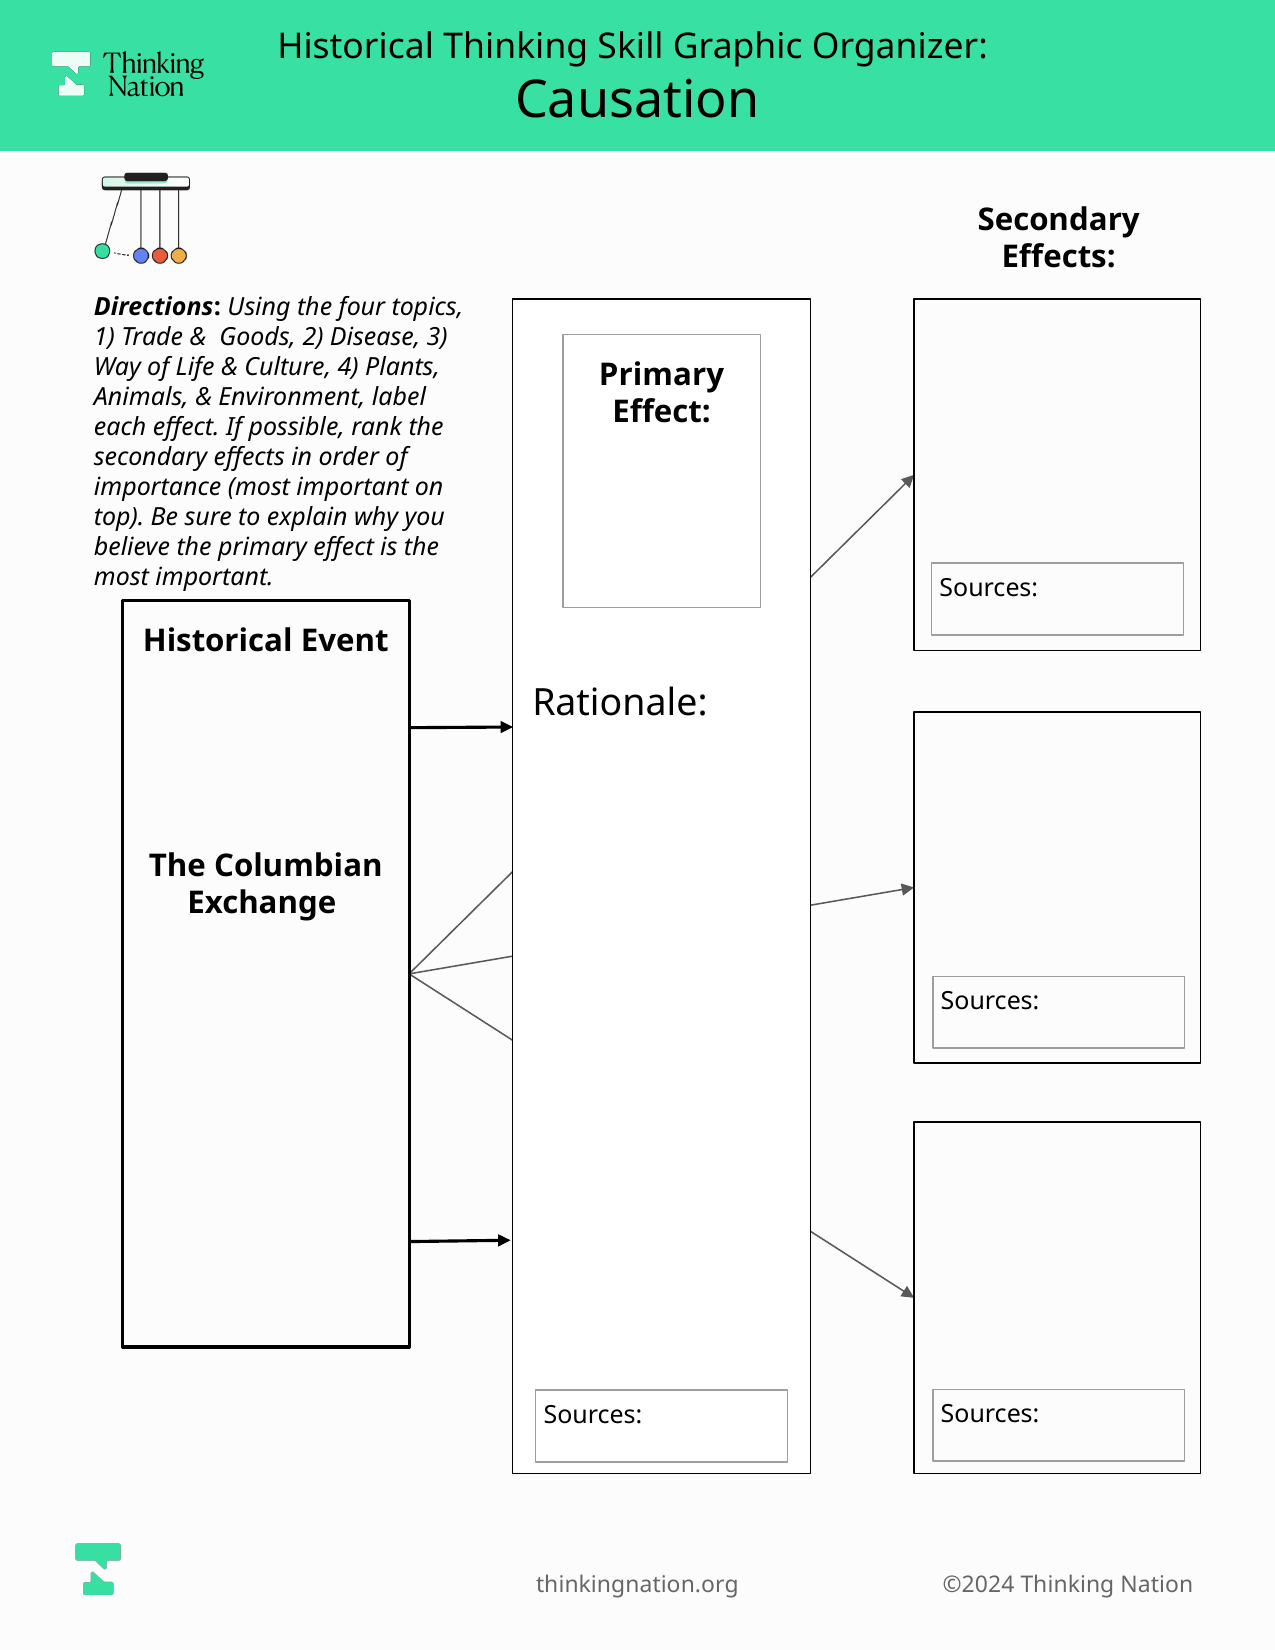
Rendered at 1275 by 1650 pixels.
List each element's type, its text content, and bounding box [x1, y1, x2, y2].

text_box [408, 887, 915, 975]
picture [35, 37, 210, 110]
text_box Sources: [932, 976, 1185, 1049]
text_box Secondary Effects: [937, 179, 1180, 284]
text_box Sources: [931, 563, 1184, 635]
picture [74, 150, 210, 286]
text_box Primary Effect: [562, 334, 761, 473]
text_box [918, 711, 1201, 1064]
text_box ©2024 Thinking Nation [907, 1553, 1210, 1605]
text_box [914, 299, 1201, 651]
text_box Rationale: [512, 1306, 811, 1474]
text_box thinkingnation.org [486, 1553, 789, 1605]
picture [62, 1533, 134, 1605]
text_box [408, 474, 915, 887]
text_box Sources: [535, 1390, 788, 1462]
text_box Historical Thinking Skill Graphic Organizer: Causation [0, 0, 1275, 151]
text_box Rationale: [512, 298, 811, 473]
text_box Sources: [932, 1389, 1185, 1462]
text_box [914, 1122, 1201, 1474]
text_box Historical Event The Columbian Exchange [122, 600, 410, 1348]
text_box Directions: Using the four topics, 1) Trade & Goods, 2) Disease, 3) Way of Life & Culture, 4) Plants, Animals, & Environment, label each effect. If possible, rank the secondary effects in order of importance (most important on top). Be sure to explain why you believe the primary effect is the most important. [74, 285, 494, 596]
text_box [408, 981, 915, 1298]
